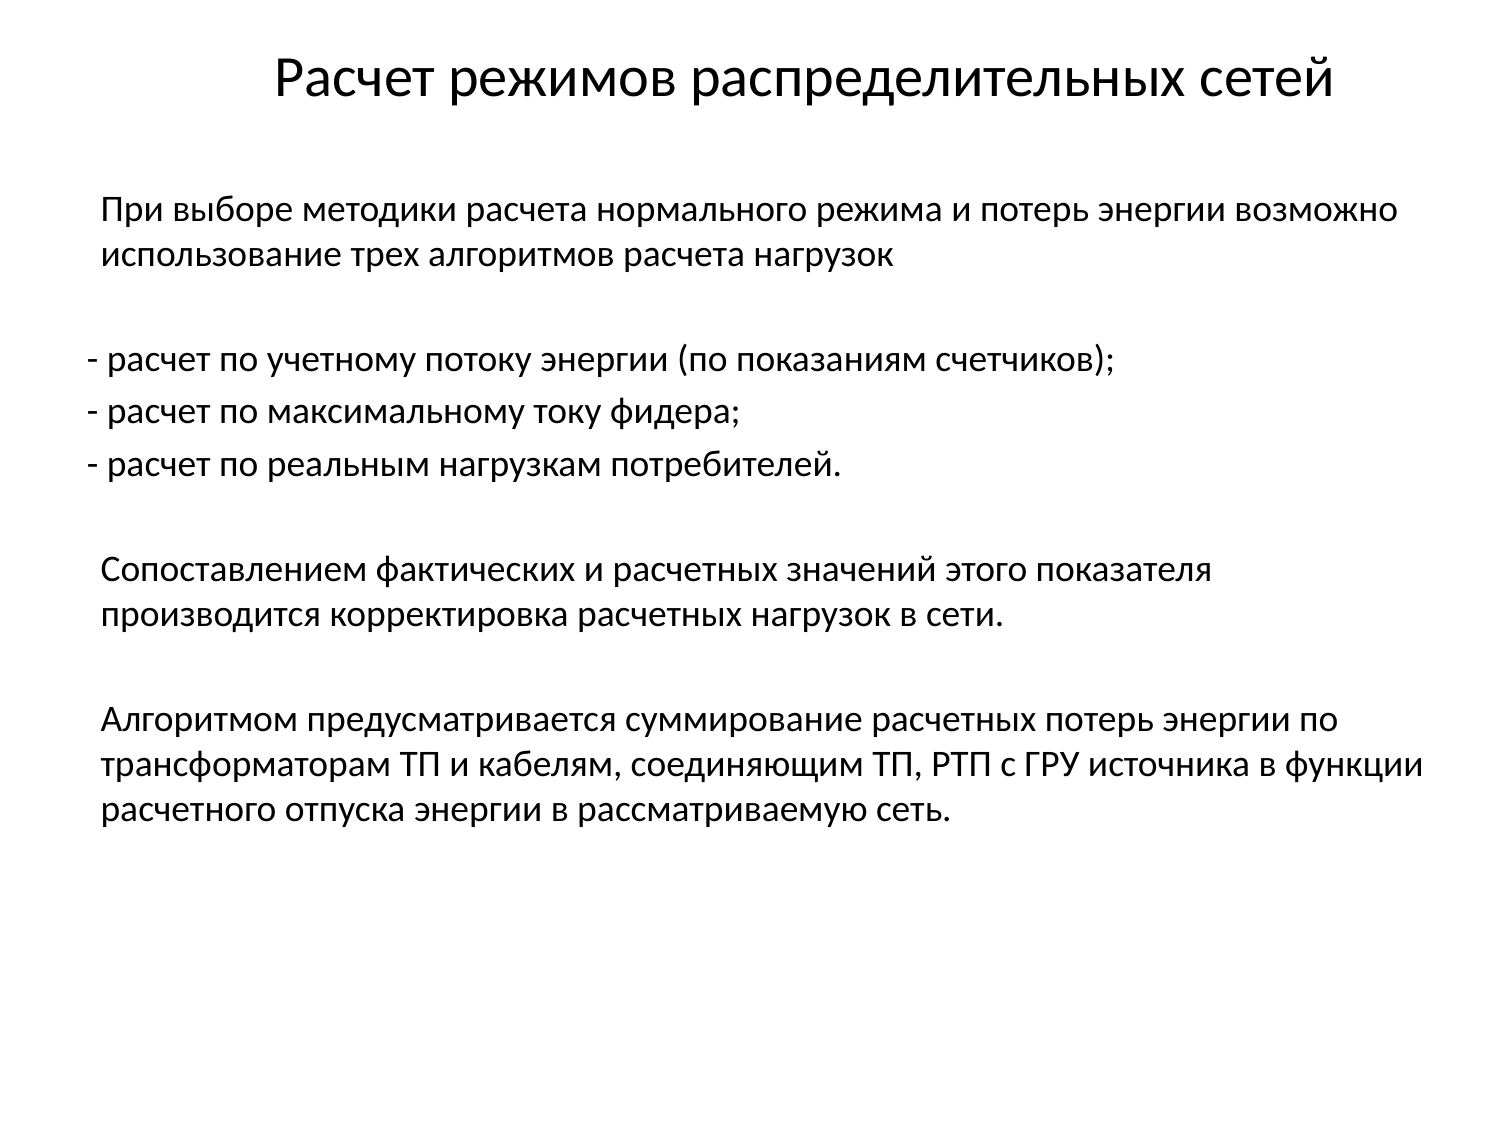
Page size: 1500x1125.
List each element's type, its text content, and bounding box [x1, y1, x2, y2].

list При выборе методики расчета нормального режима и потерь энергии возможно использование трех алгоритмов расчета нагрузок - расчет по учетному потоку энергии (по показаниям счетчиков); - расчет по максимальному току фидера; - расчет по реальным нагрузкам потребителей. Сопоставлением фактических и расчетных значений этого показателя производится корректировка расчетных нагрузок в сети. Алгоритмом предусматривается суммирование расчетных потерь энергии по трансформаторам ТП и кабелям, соединяющим ТП, РТП с ГРУ источника в функции расчетного отпуска энергии в рассматриваемую сеть. [29, 128, 1448, 1059]
text_box Расчет режимов распределительных сетей [259, 31, 1351, 116]
